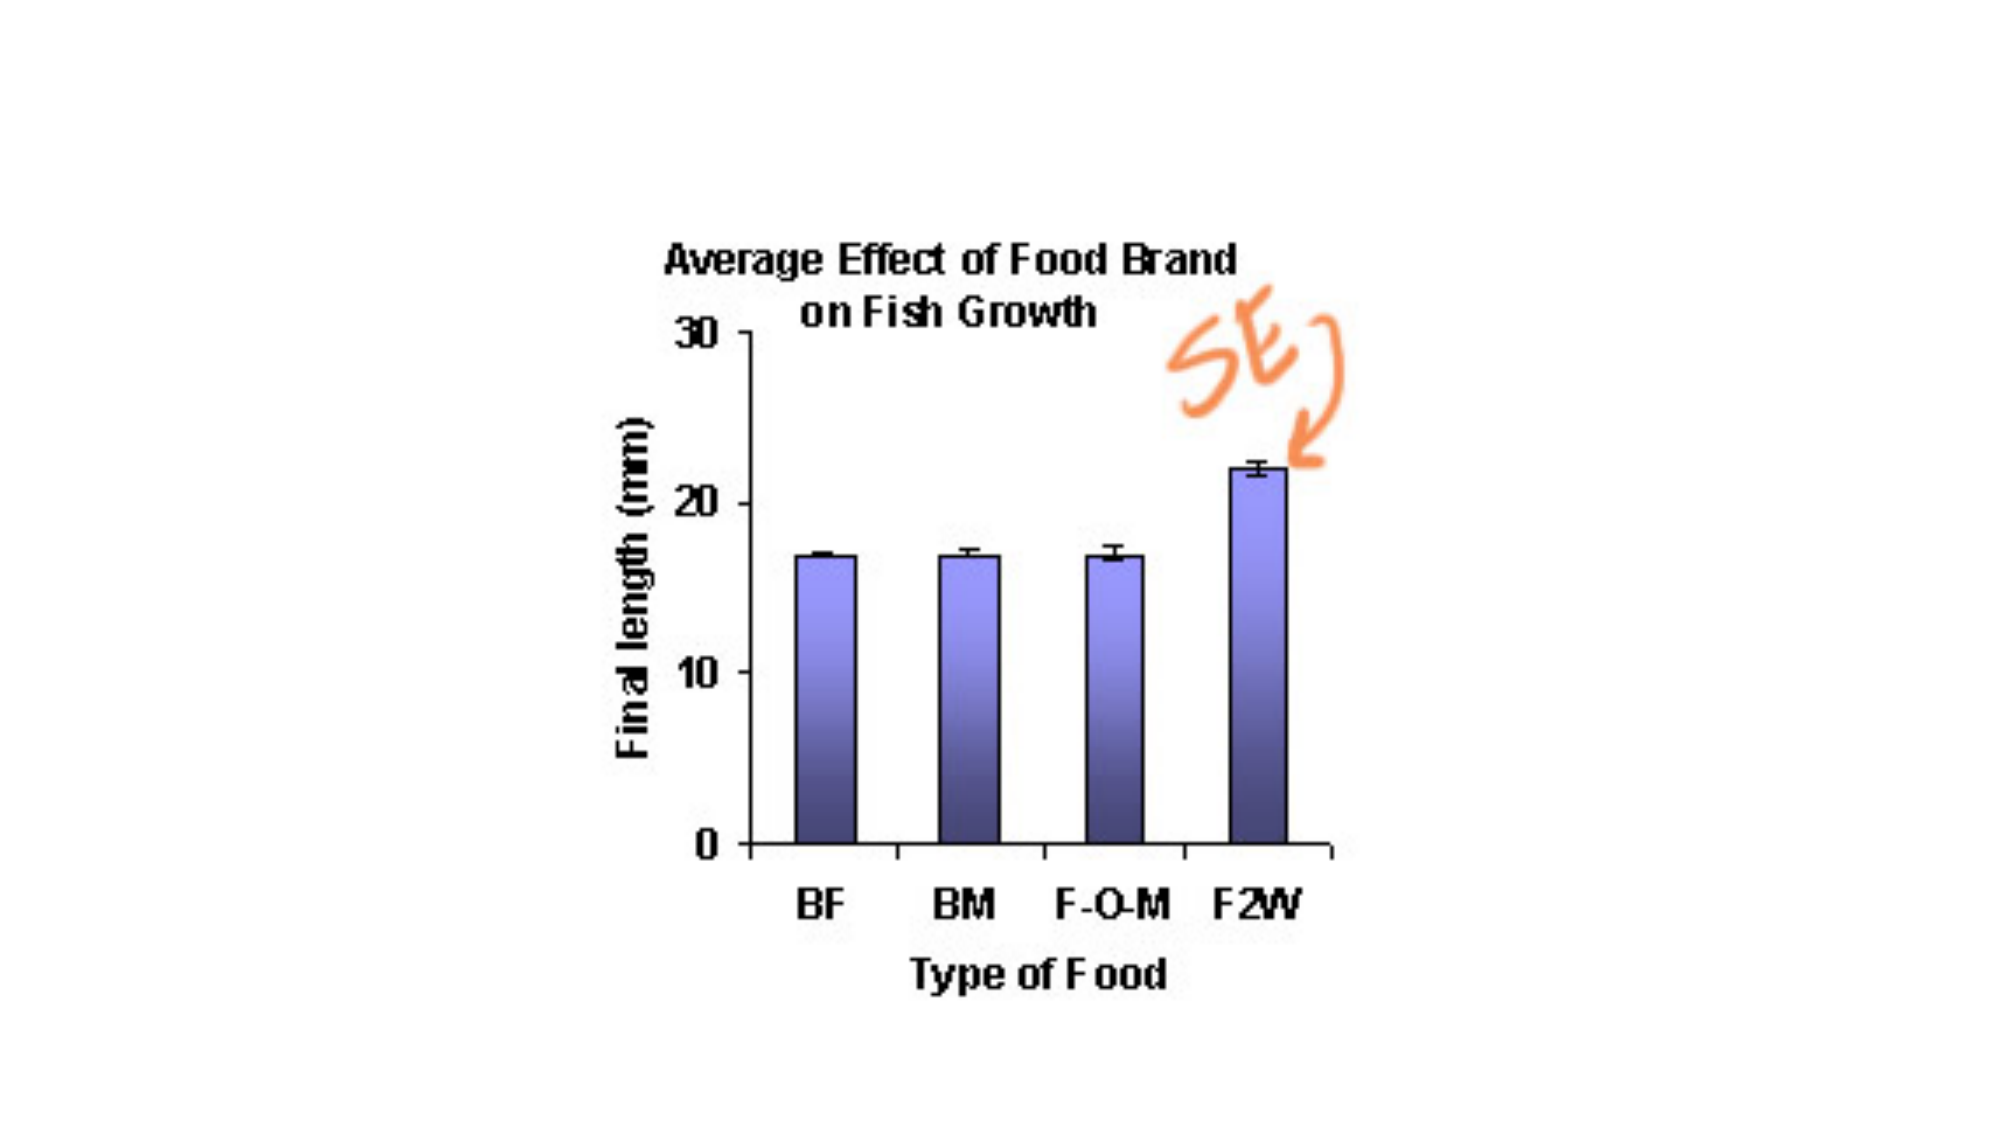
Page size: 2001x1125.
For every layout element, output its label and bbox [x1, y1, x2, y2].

list [575, 188, 1377, 1036]
